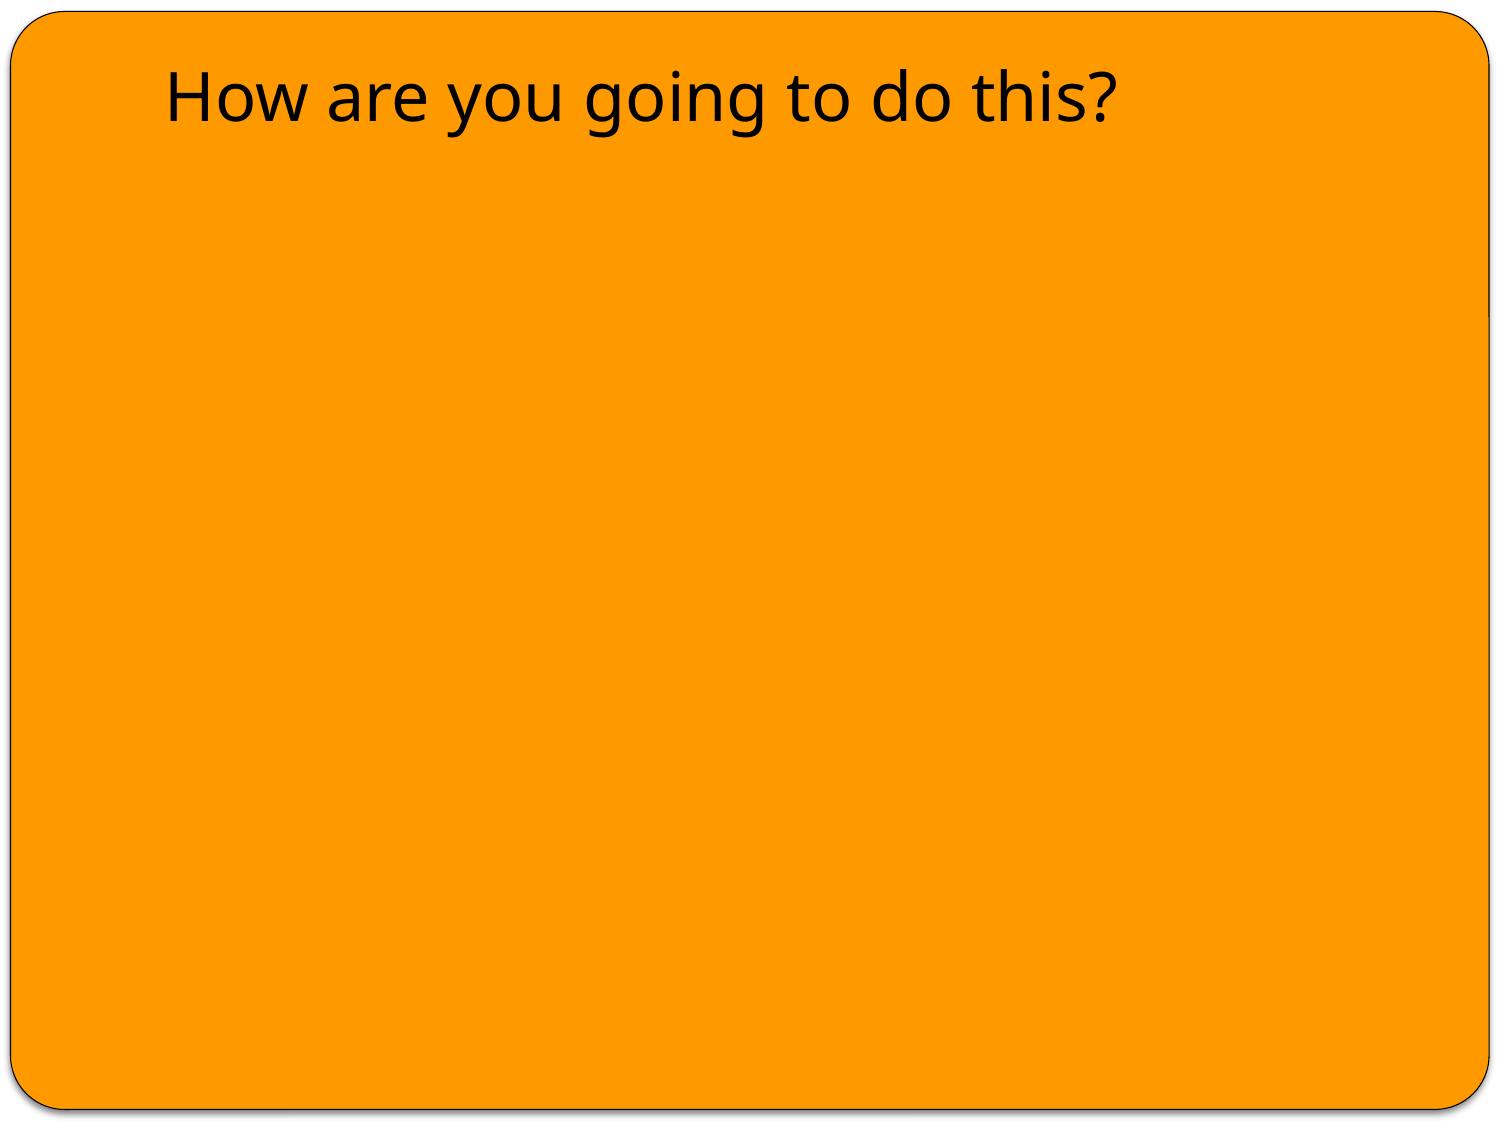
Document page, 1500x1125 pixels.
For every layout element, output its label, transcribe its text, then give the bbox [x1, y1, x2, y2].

title How are you going to do this? [150, 45, 1425, 233]
